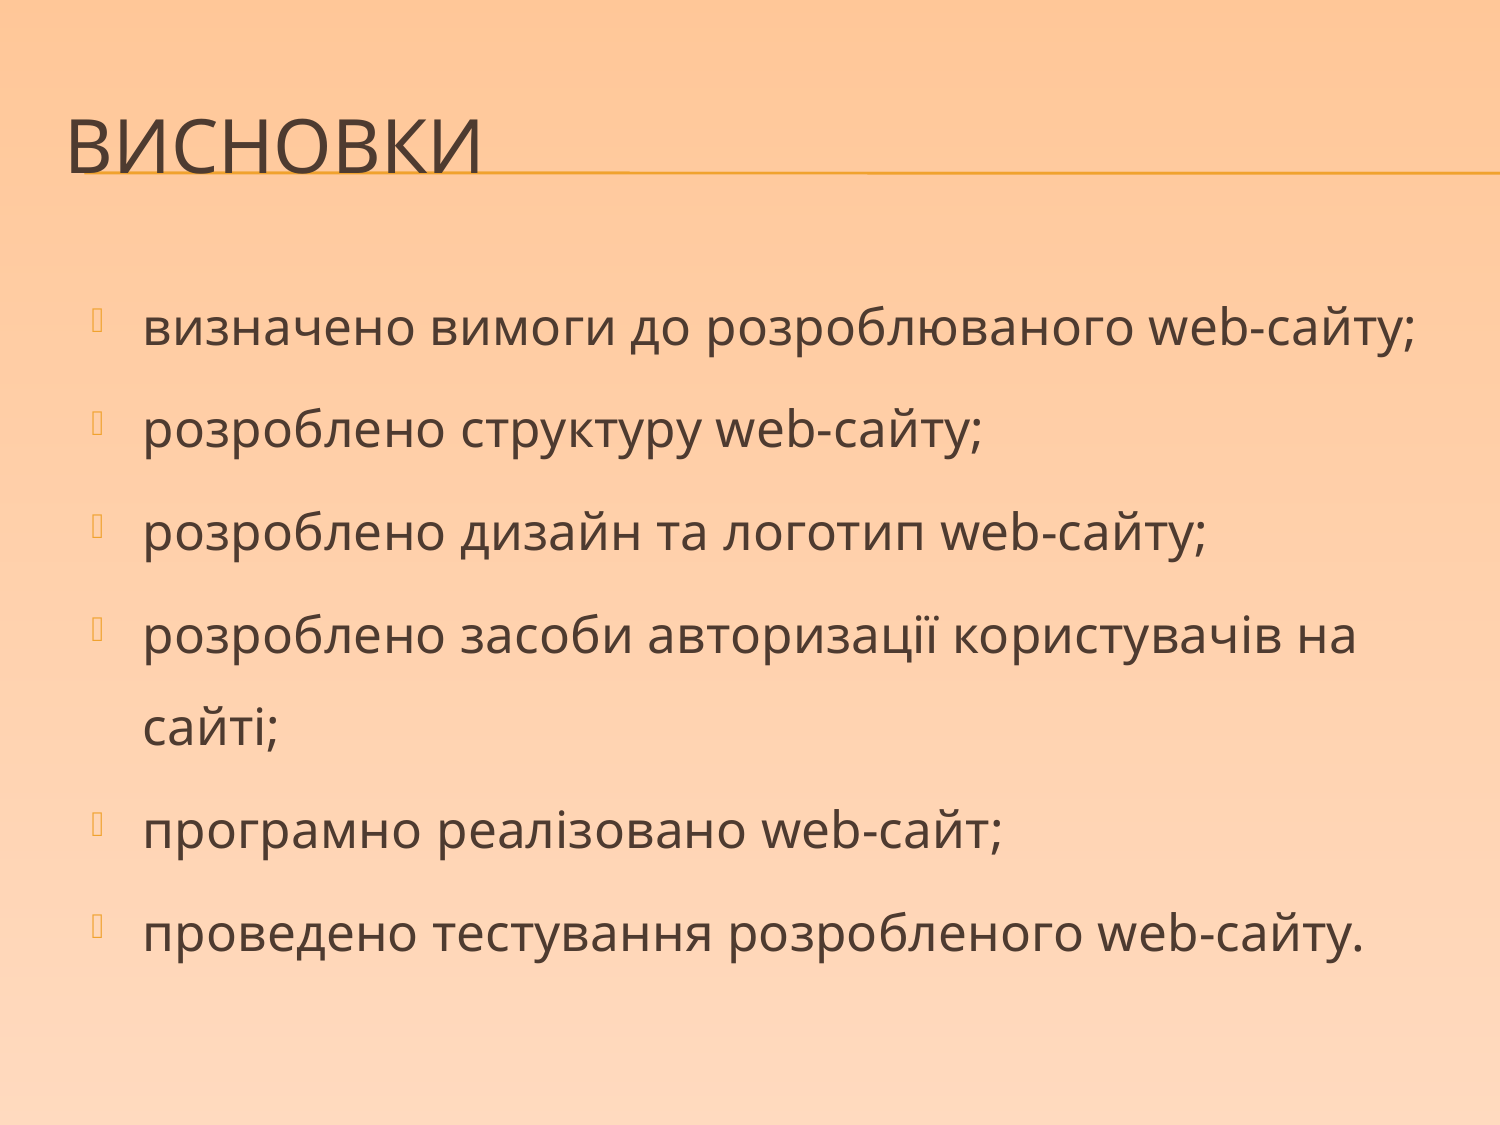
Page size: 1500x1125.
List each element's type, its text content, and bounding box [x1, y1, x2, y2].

list визначено вимоги до розроблюваного web-сайту; розроблено структуру web-сайту; розроблено дизайн та логотип web-сайту; розроблено засоби авторизації користувачів на сайті; програмно реалізовано web-сайт; проведено тестування розробленого web-сайту. [76, 255, 1471, 1036]
title Висновки [50, 75, 1475, 213]
